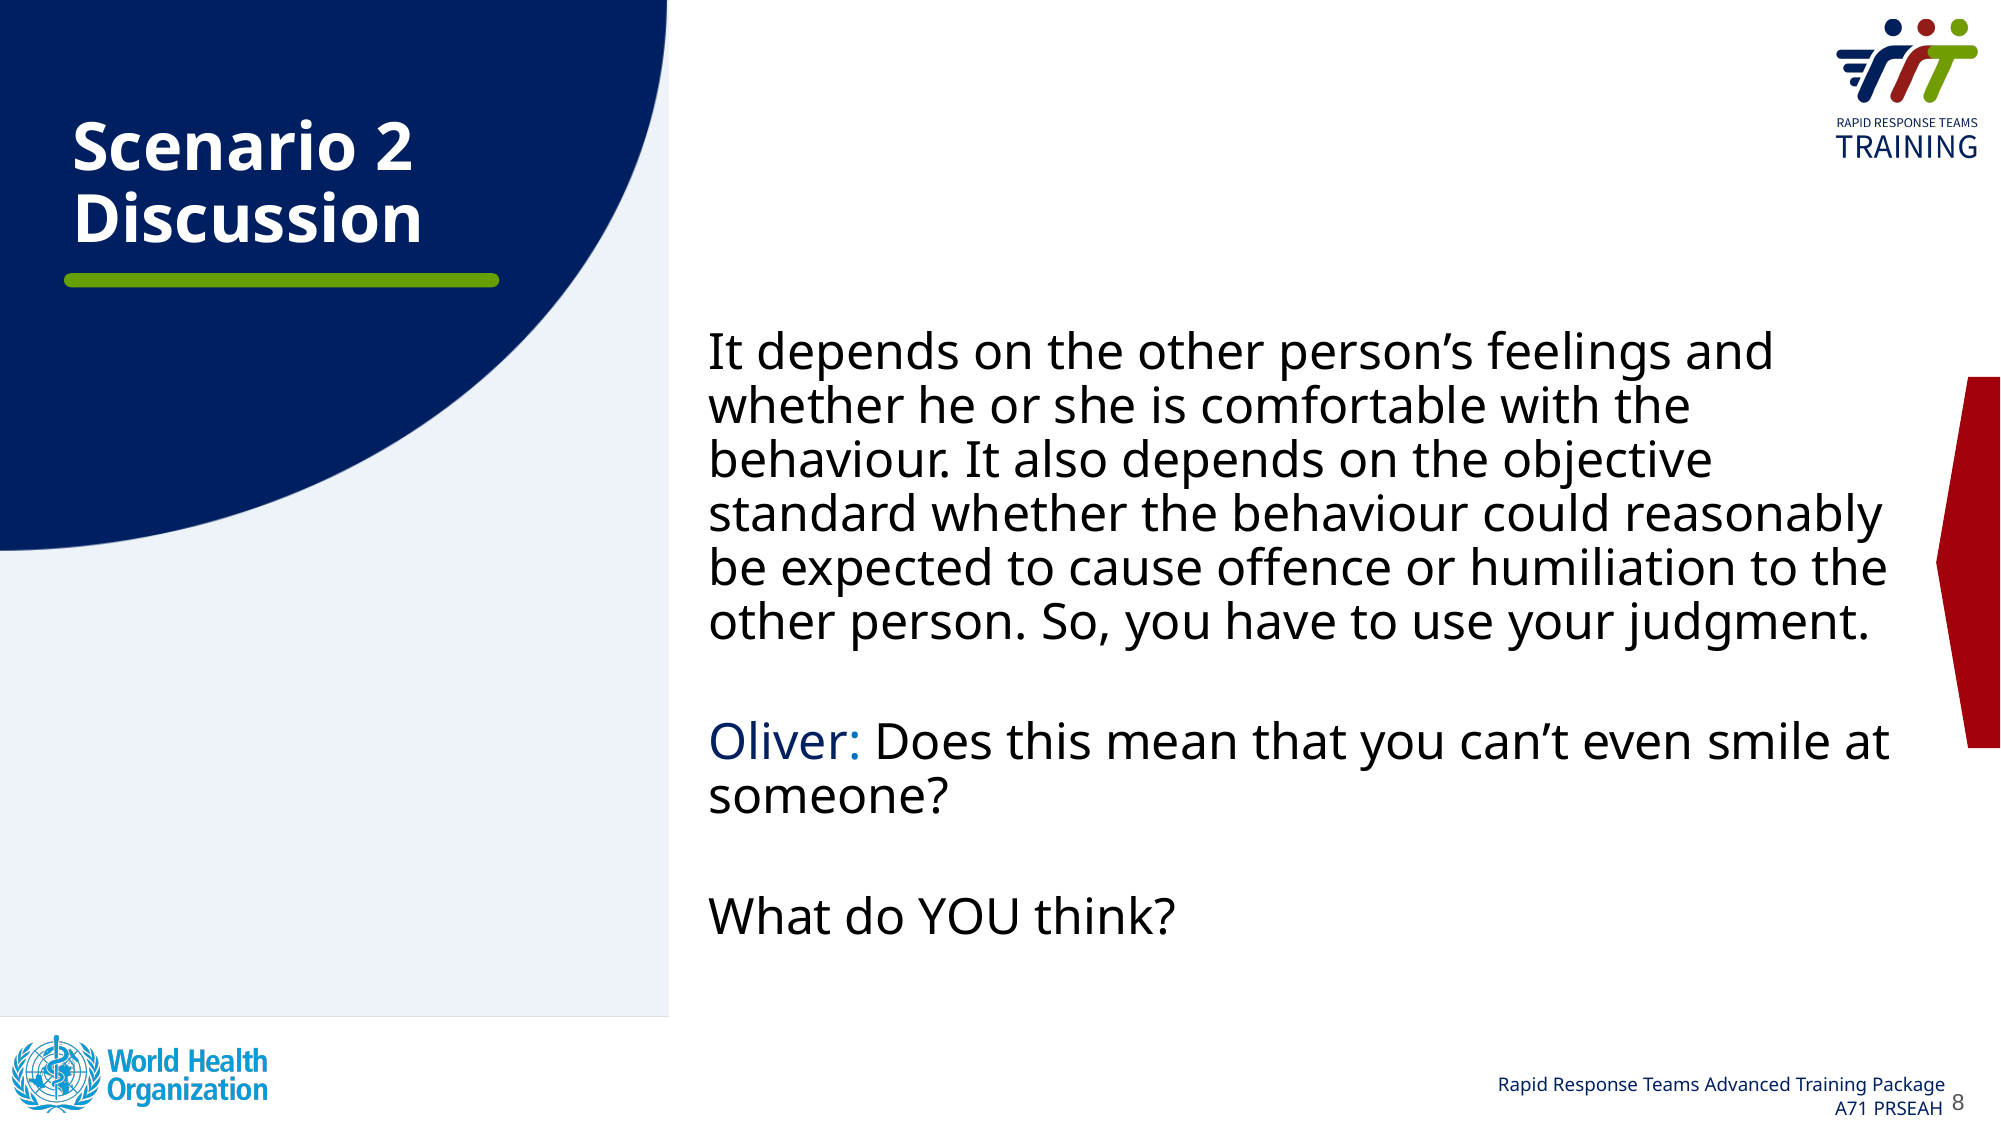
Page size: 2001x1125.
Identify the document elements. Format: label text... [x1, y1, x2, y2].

text_box Scenario 2 Discussion [64, 25, 601, 343]
list It depends on the other person’s feelings and whether he or she is comfortable with the behaviour. It also depends on the objective standard whether the behaviour could reasonably be expected to cause offence or humiliation to the other person. So, you have to use your judgment. Oliver: Does this mean that you can’t even smile at someone? What do YOU think? [700, 318, 1937, 1049]
picture [1835, 19, 1978, 167]
text_box [63, 273, 500, 288]
picture [12, 1083, 48, 1113]
picture [58, 1050, 64, 1058]
picture [0, 0, 669, 1018]
picture [12, 1035, 267, 1113]
